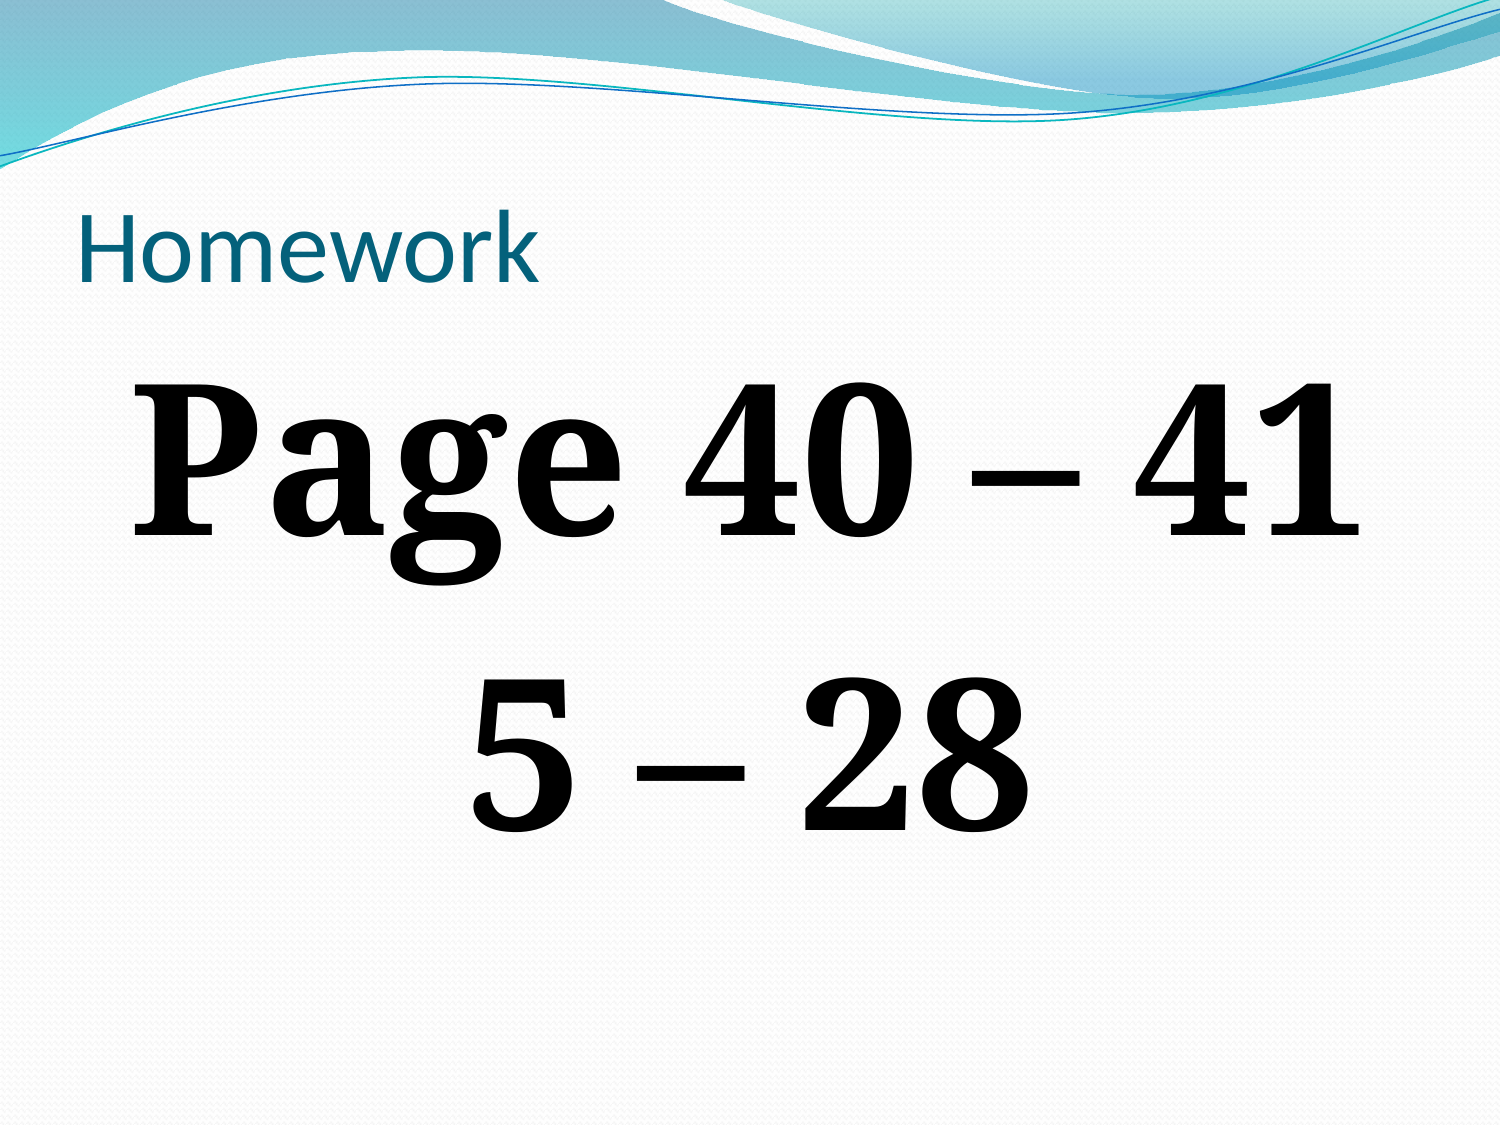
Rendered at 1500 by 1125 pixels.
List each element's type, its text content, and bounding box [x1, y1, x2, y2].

title Homework [75, 115, 1425, 303]
list Page 40 – 41 5 – 28 [75, 317, 1425, 1038]
